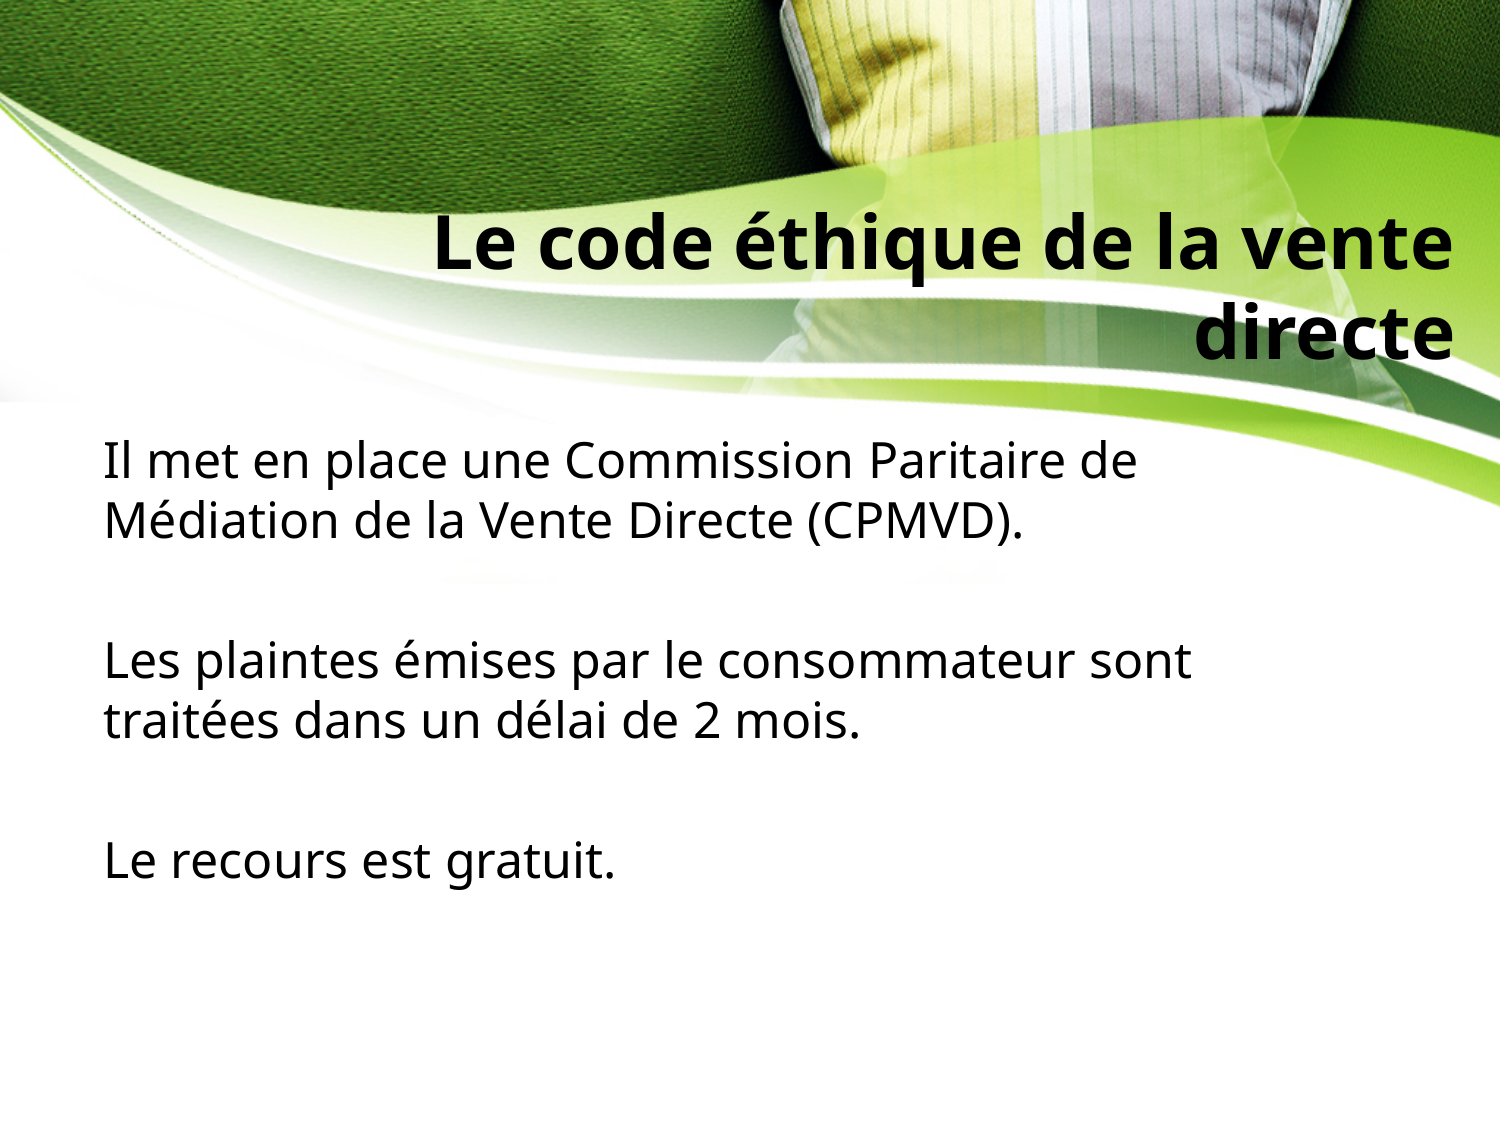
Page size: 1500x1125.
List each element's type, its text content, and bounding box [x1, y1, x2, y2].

list Il met en place une Commission Paritaire de Médiation de la Vente Directe (CPMVD). Les plaintes émises par le consommateur sont traitées dans un délai de 2 mois. Le recours est gratuit. [88, 420, 1306, 1106]
picture [0, 0, 1500, 1125]
title Le code éthique de la vente directe [253, 242, 1471, 327]
